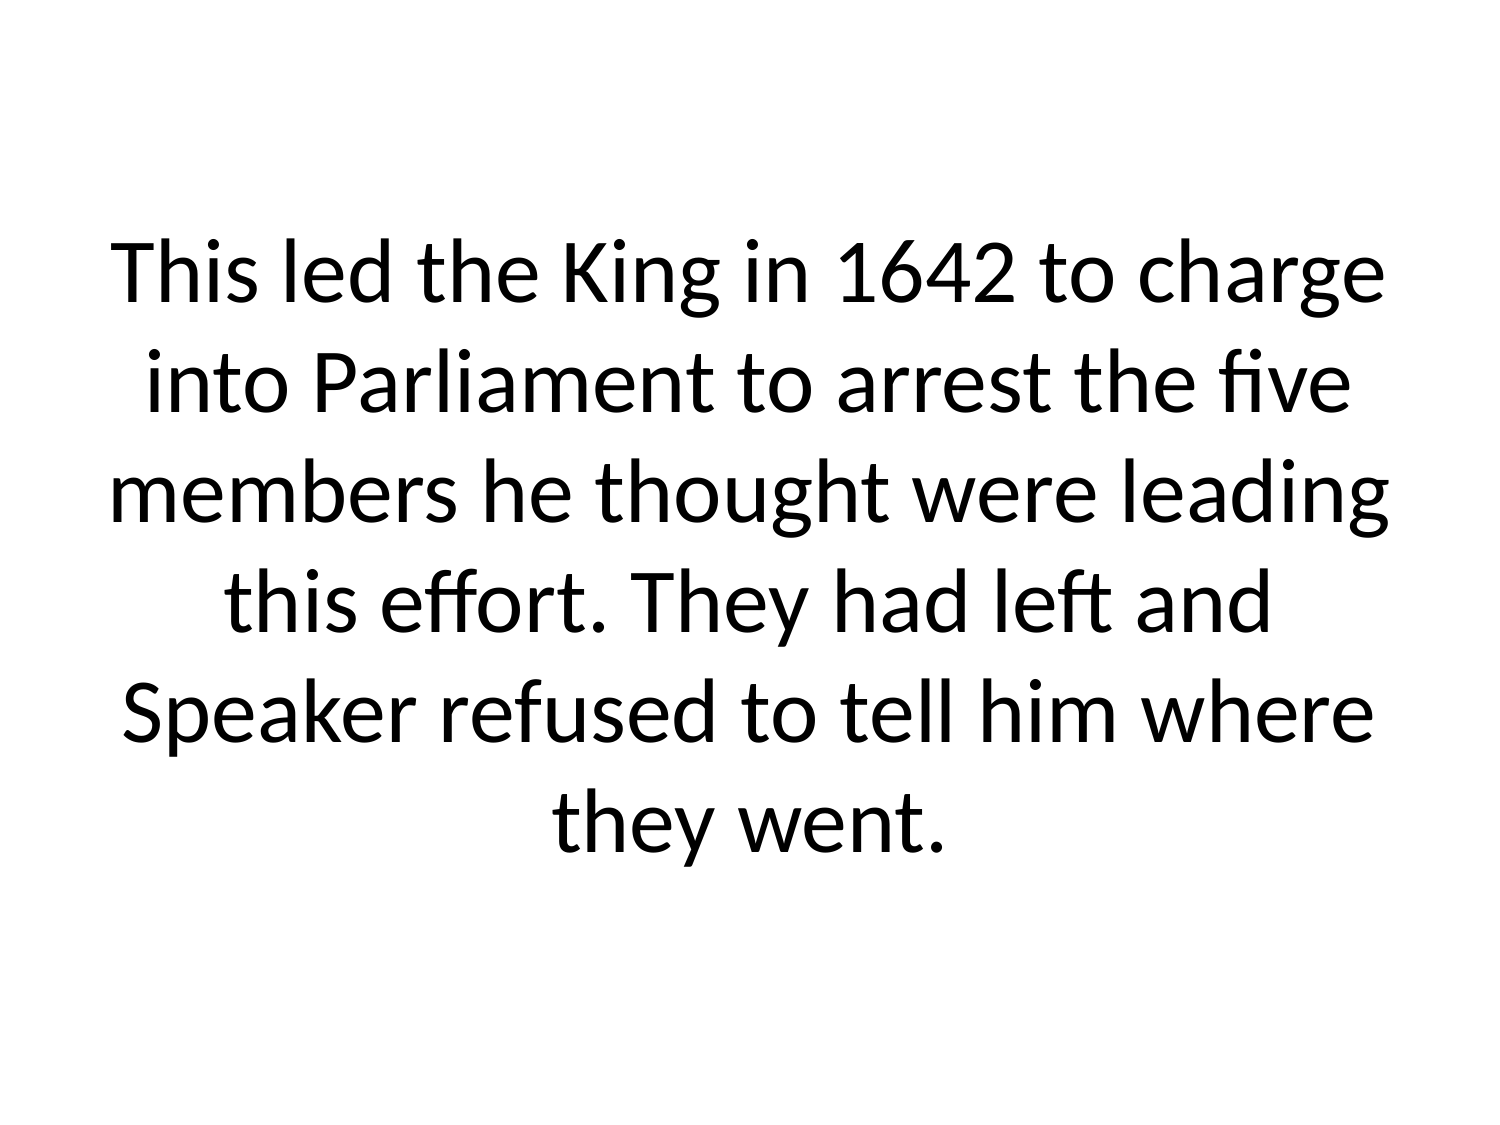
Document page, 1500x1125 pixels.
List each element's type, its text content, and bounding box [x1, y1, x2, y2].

title This led the King in 1642 to charge into Parliament to arrest the five members he thought were leading this effort. They had left and Speaker refused to tell him where they went. [74, 44, 1426, 1038]
